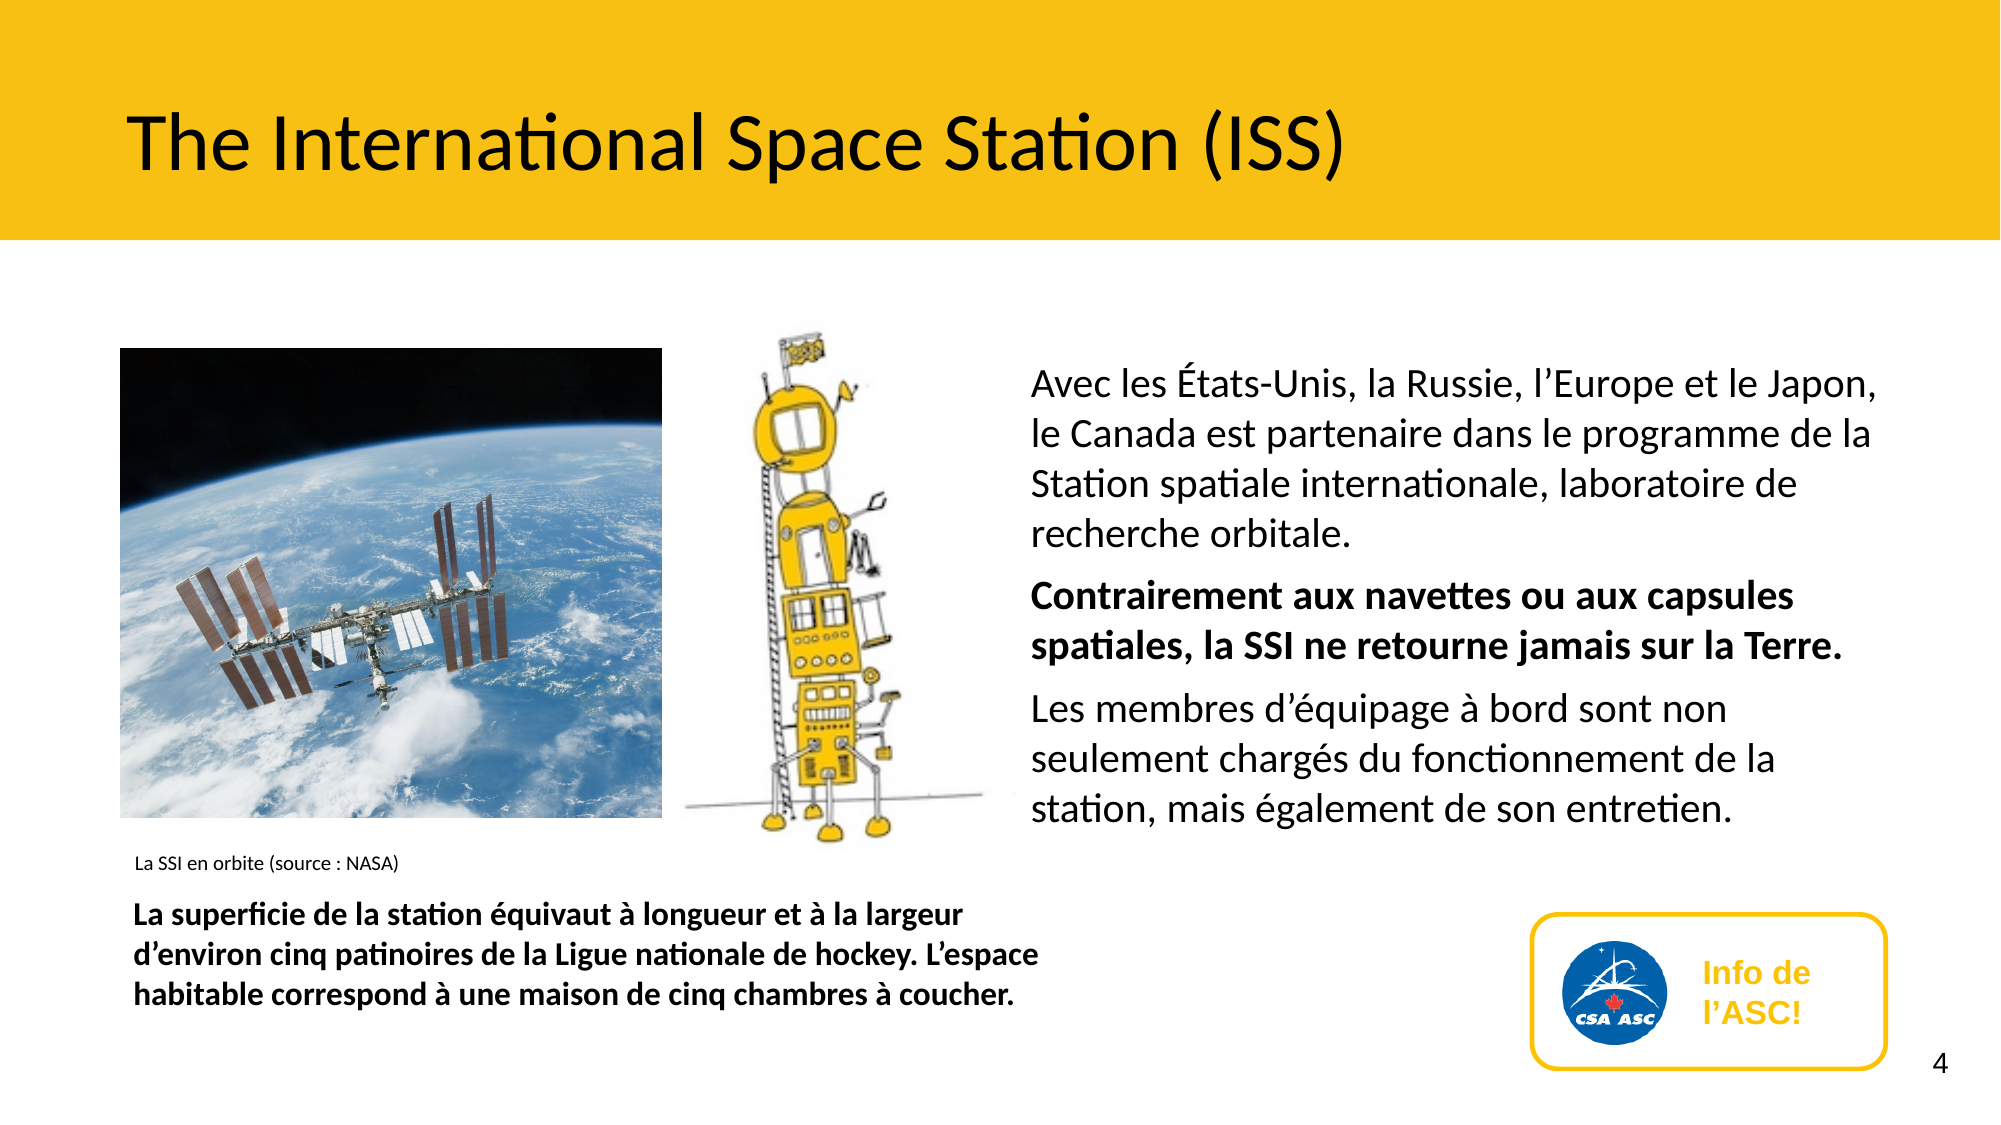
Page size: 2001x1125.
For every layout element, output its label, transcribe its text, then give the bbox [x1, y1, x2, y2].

picture [1556, 936, 1670, 1050]
title The International Space Station (ISS) [111, 73, 1836, 214]
text_box Info de l’ASC! [1687, 943, 1928, 1040]
text_box 4 [1899, 1029, 1964, 1100]
text_box Avec les États-Unis, la Russie, l’Europe et le Japon, le Canada est partenaire dans le programme de la Station spatiale internationale, laboratoire de recherche orbitale. Contrairement aux navettes ou aux capsules spatiales, la SSI ne retourne jamais sur la Terre. Les membres d’équipage à bord sont non seulement chargés du fonctionnement de la station, mais également de son entretien. [1021, 348, 1912, 843]
text_box La SSI en orbite (source : NASA) [119, 841, 568, 884]
text_box La superficie de la station équivaut à longueur et à la largeur d’environ cinq patinoires de la Ligue nationale de hockey. L’espace habitable correspond à une maison de cinq chambres à coucher. [118, 884, 1090, 1063]
text_box [1531, 914, 1886, 1069]
picture [119, 286, 1017, 906]
